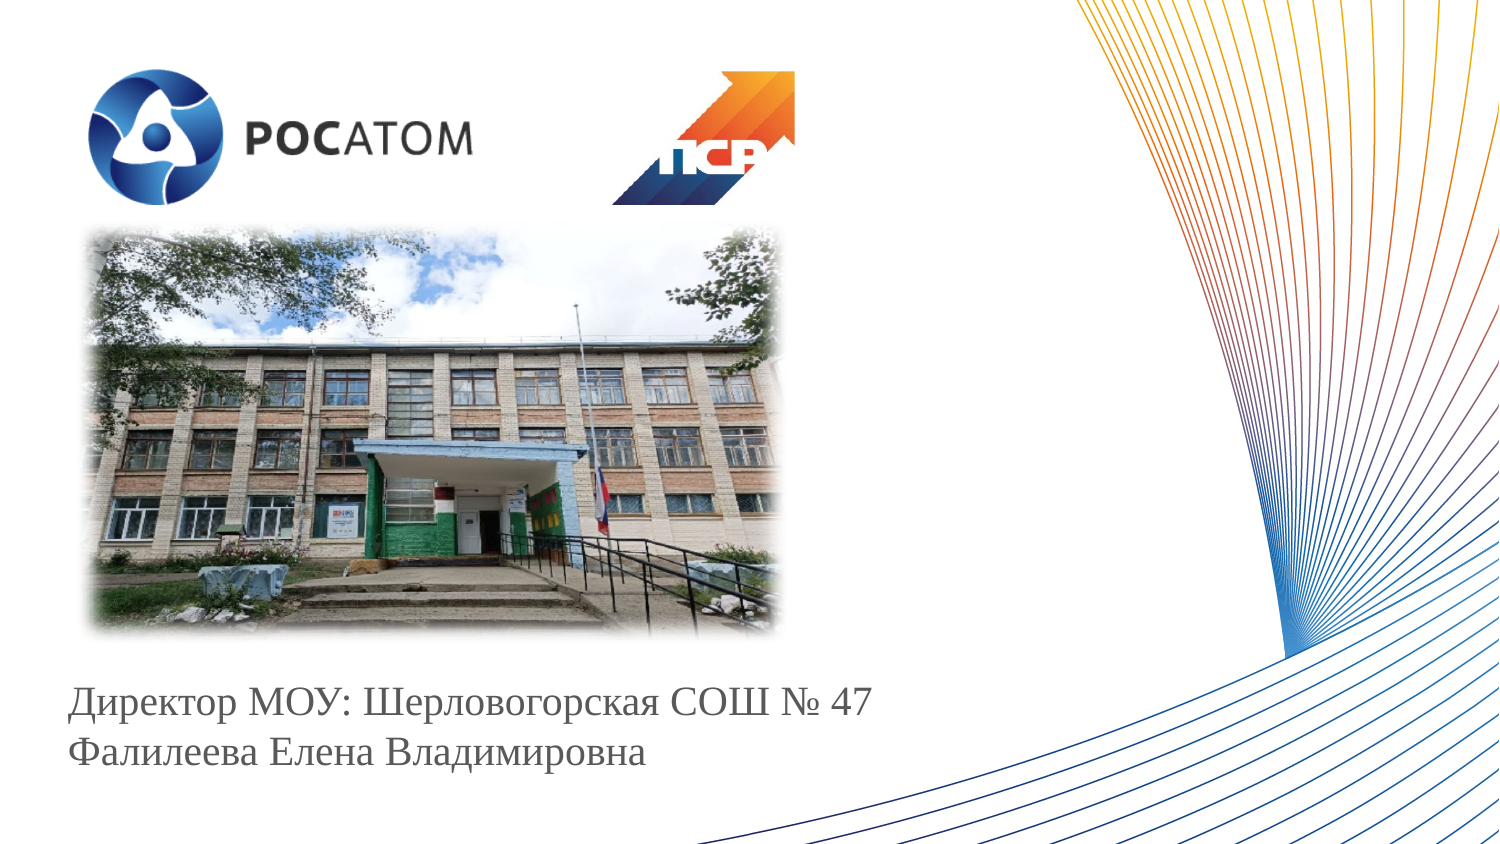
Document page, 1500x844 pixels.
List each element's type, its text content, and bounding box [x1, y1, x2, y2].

picture [0, 0, 1499, 844]
list [88, 203, 992, 298]
text_box Директор МОУ: Шерловогорская СОШ № 47 Фалилеева Елена Владимировна [53, 666, 1010, 782]
